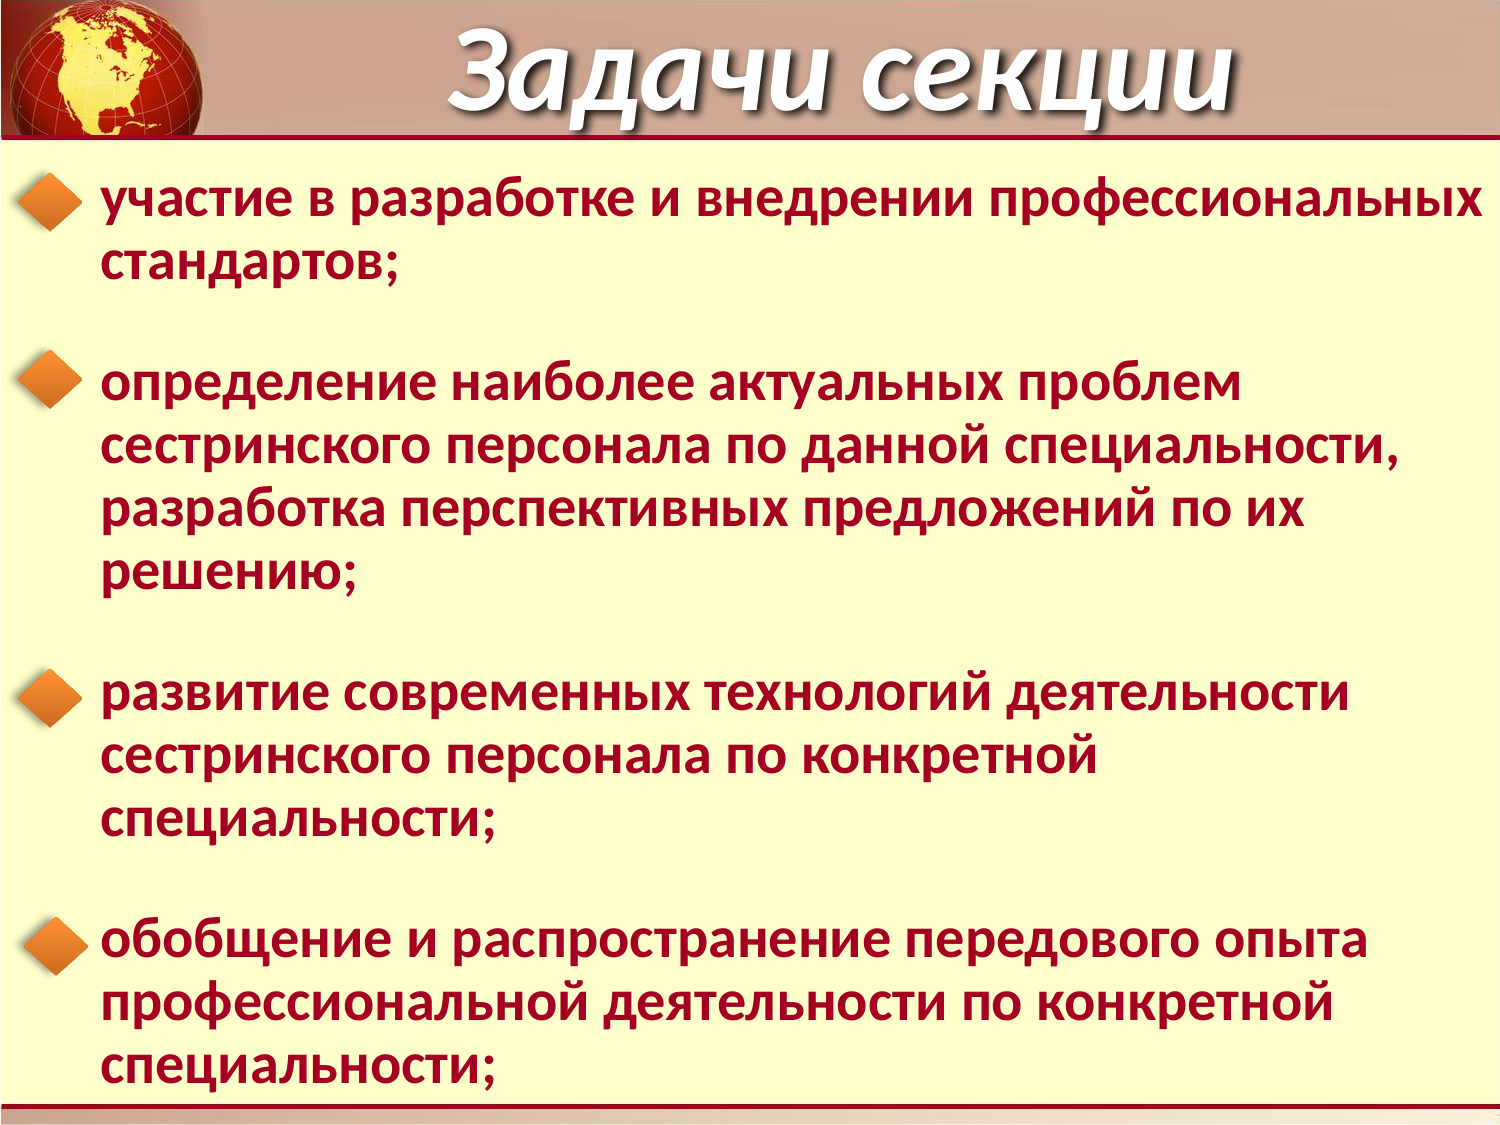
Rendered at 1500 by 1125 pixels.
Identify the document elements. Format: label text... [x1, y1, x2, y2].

text_box участие в разработке и внедрении профессиональных стандартов; определение наиболее актуальных проблем сестринского персонала по данной специальности, разработка перспективных предложений по их решению; развитие современных технологий деятельности сестринского персонала по конкретной специальности; обобщение и распространение передового опыта профессиональной деятельности по конкретной специальности; [70, 158, 1500, 1097]
text_box [23, 916, 89, 976]
picture [0, 0, 1500, 1125]
text_box [17, 349, 83, 409]
text_box Задачи секции [177, 0, 1500, 146]
text_box [17, 668, 83, 728]
text_box [17, 172, 83, 232]
